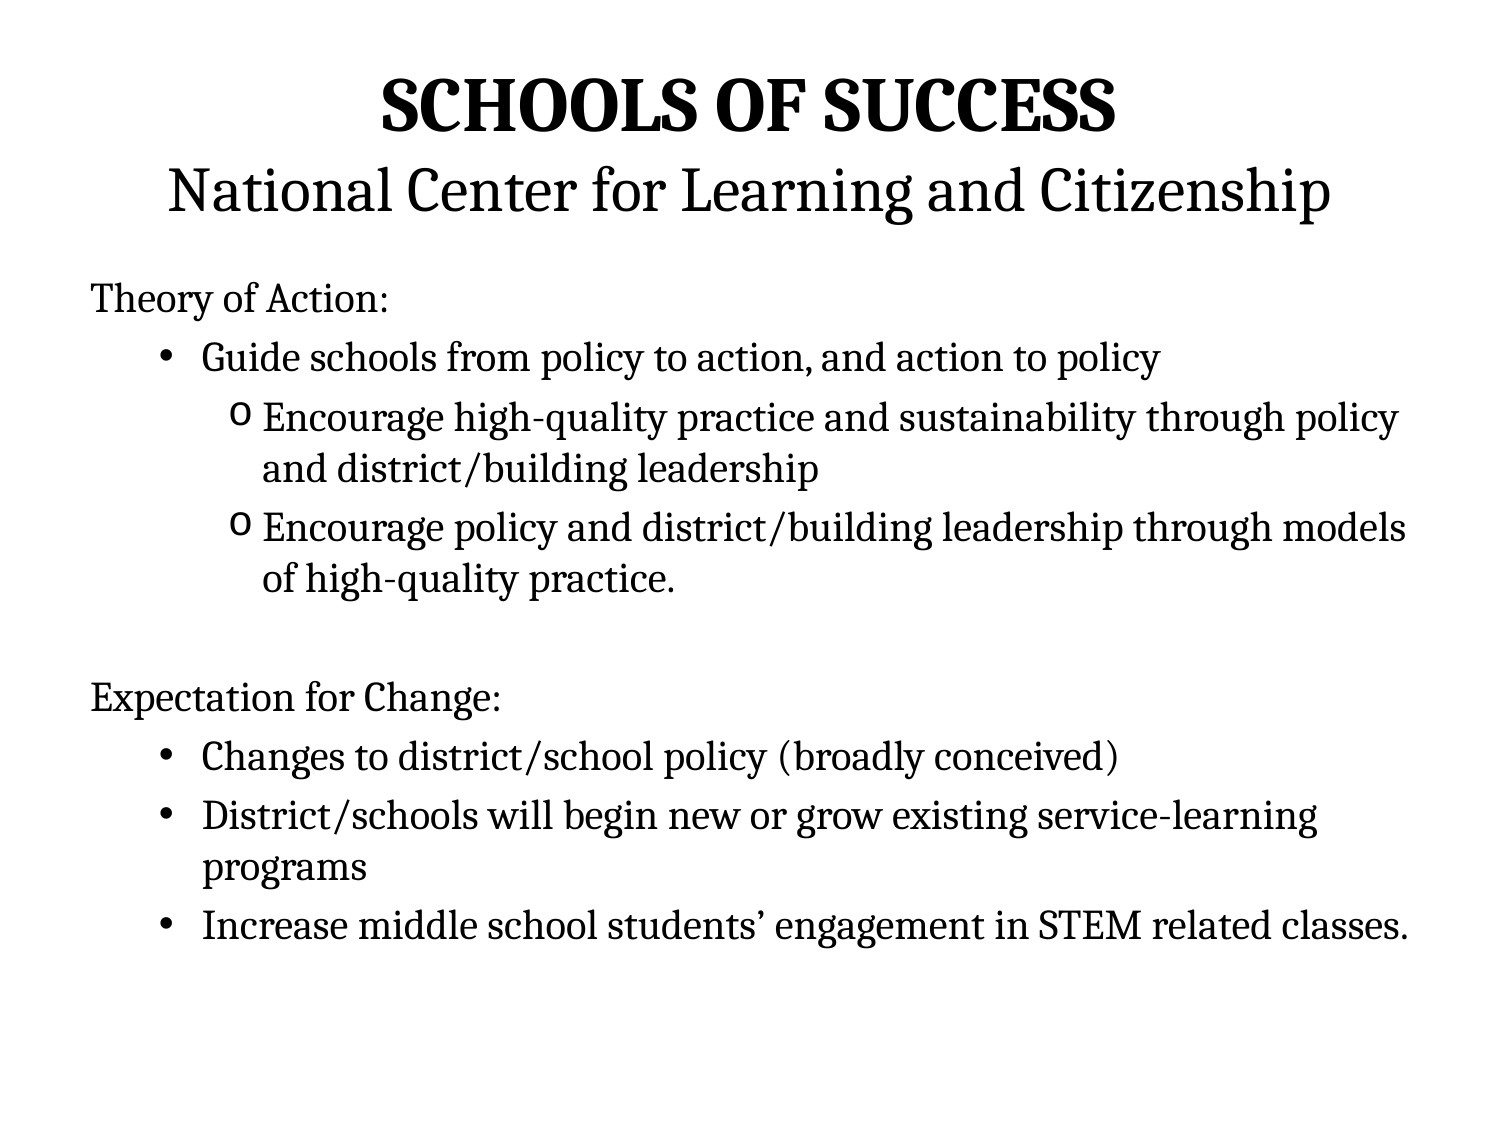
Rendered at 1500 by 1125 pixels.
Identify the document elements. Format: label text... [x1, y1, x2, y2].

title Schools of Success National Center for Learning and Citizenship [74, 44, 1426, 233]
list Theory of Action: Guide schools from policy to action, and action to policy Encourage high-quality practice and sustainability through policy and district/building leadership Encourage policy and district/building leadership through models of high-quality practice. Expectation for Change: Changes to district/school policy (broadly conceived) District/schools will begin new or grow existing service-learning programs Increase middle school students’ engagement in STEM related classes. [74, 262, 1426, 1006]
